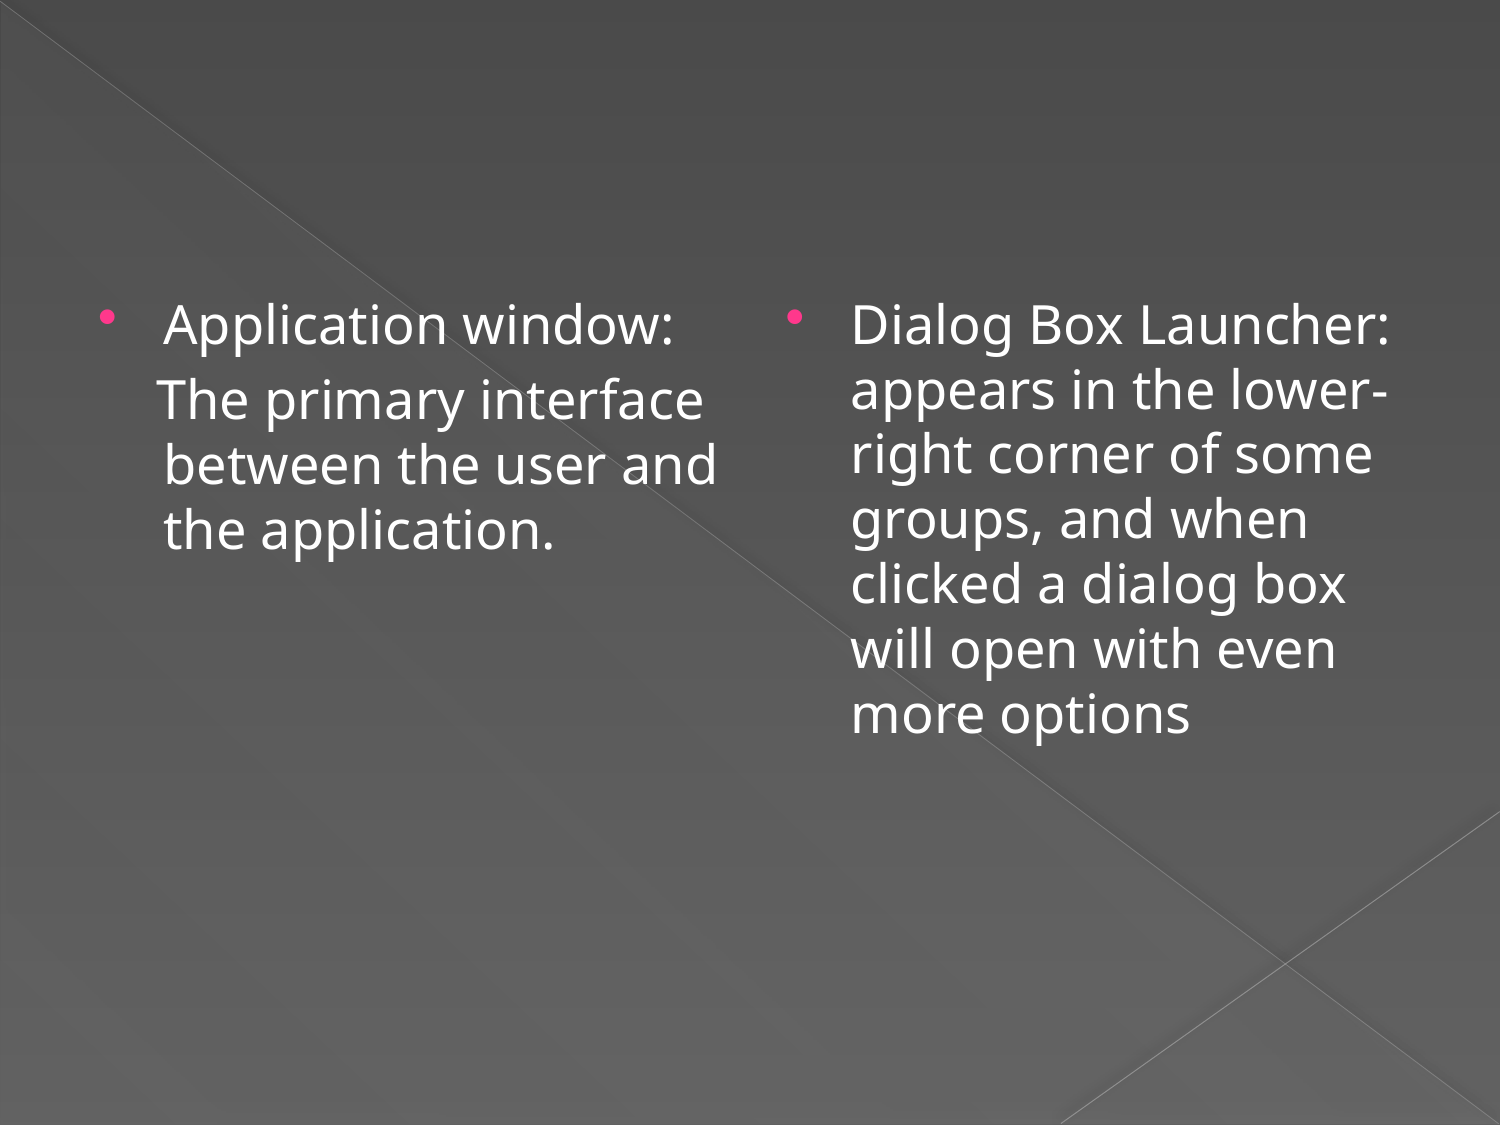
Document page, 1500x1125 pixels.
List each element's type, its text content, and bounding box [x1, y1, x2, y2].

list Application window: The primary interface between the user and the application. [75, 282, 738, 1025]
list Dialog Box Launcher: appears in the lower-right corner of some groups, and when clicked a dialog box will open with even more options [762, 282, 1425, 1025]
